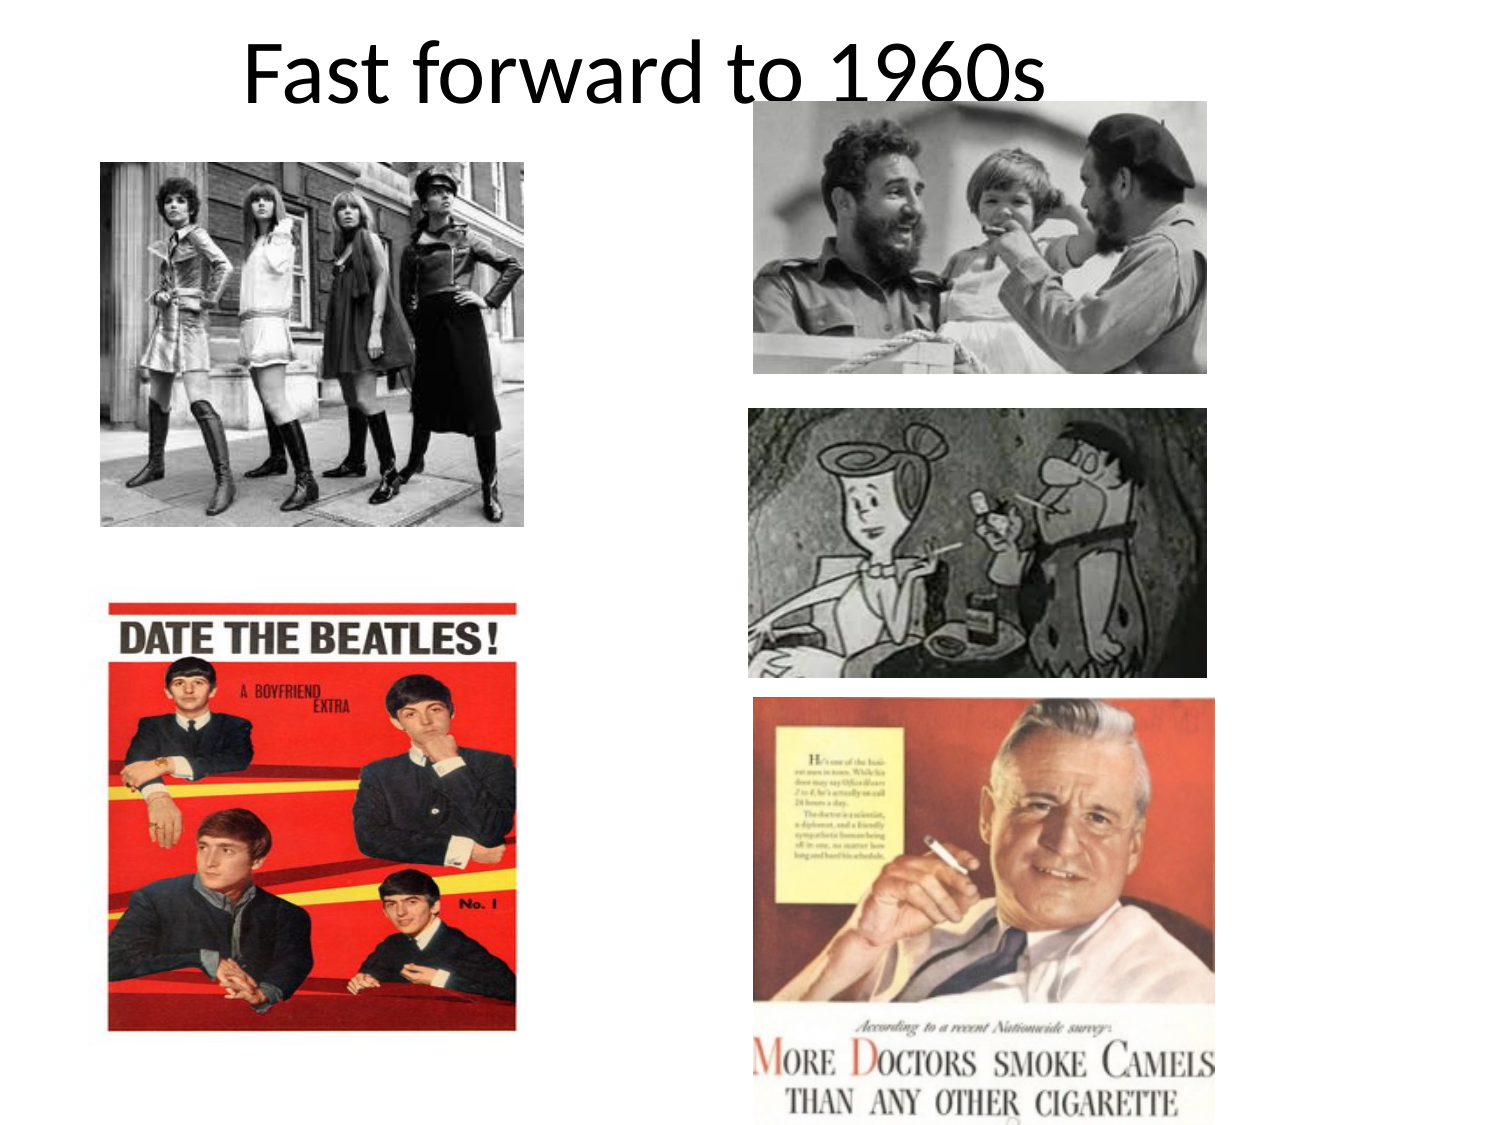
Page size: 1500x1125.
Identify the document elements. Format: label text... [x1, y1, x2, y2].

picture [747, 408, 1207, 678]
picture [753, 696, 1216, 1125]
title Fast forward to 1960s [0, 0, 1321, 161]
picture [88, 585, 535, 1047]
picture [753, 101, 1207, 374]
picture [100, 162, 525, 528]
